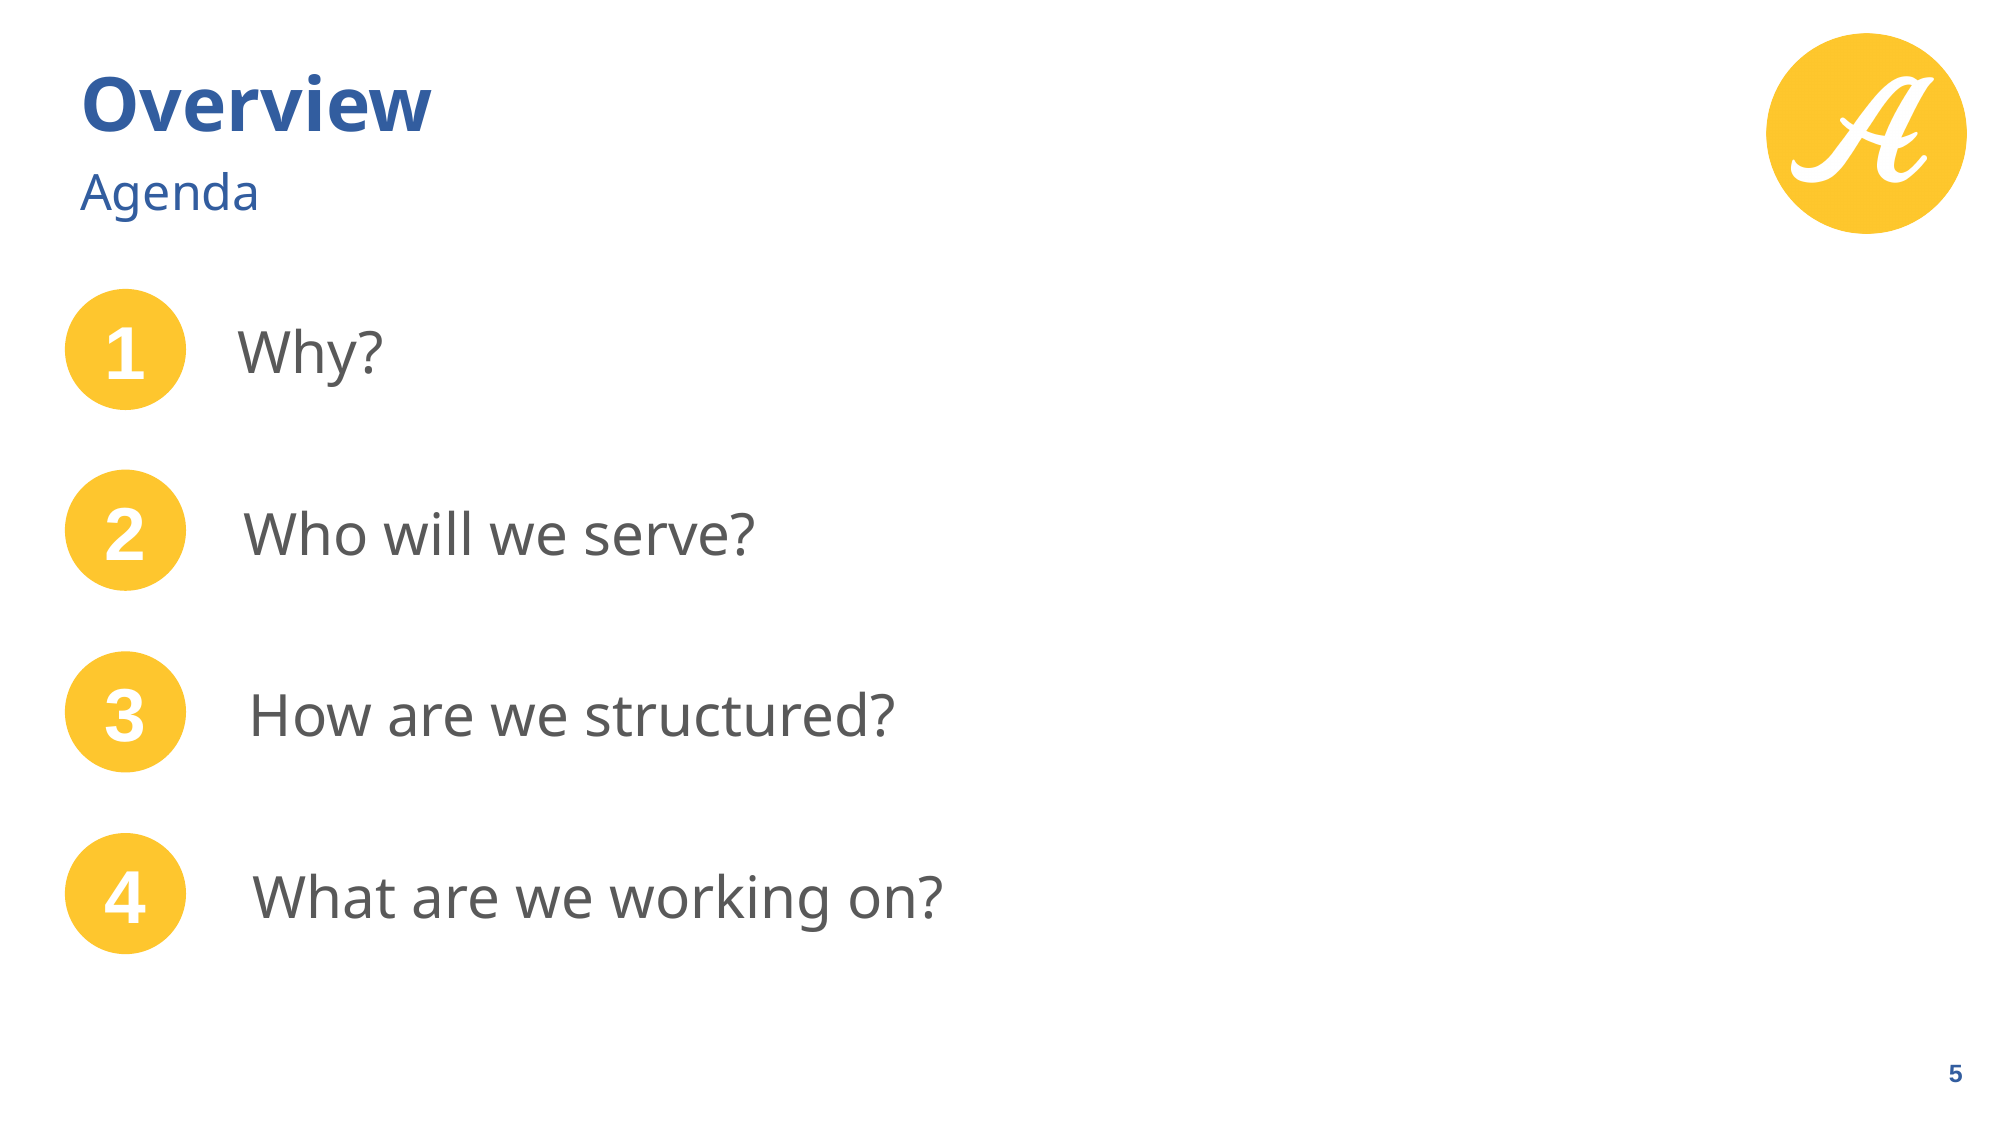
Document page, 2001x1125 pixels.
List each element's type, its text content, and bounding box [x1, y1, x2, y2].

title Overview [64, 22, 1863, 156]
text_box Why? [222, 307, 399, 393]
text_box 3 [63, 650, 188, 774]
slide_number 5 [1527, 1042, 1978, 1103]
text_box 4 [63, 831, 188, 956]
text_box How are we structured? [234, 671, 911, 756]
text_box 1 [63, 287, 188, 412]
text_box 2 [63, 468, 188, 592]
picture [1766, 33, 1967, 234]
text_box What are we working on? [237, 852, 959, 938]
list Agenda [64, 159, 1863, 230]
text_box Who will we serve? [228, 489, 772, 575]
